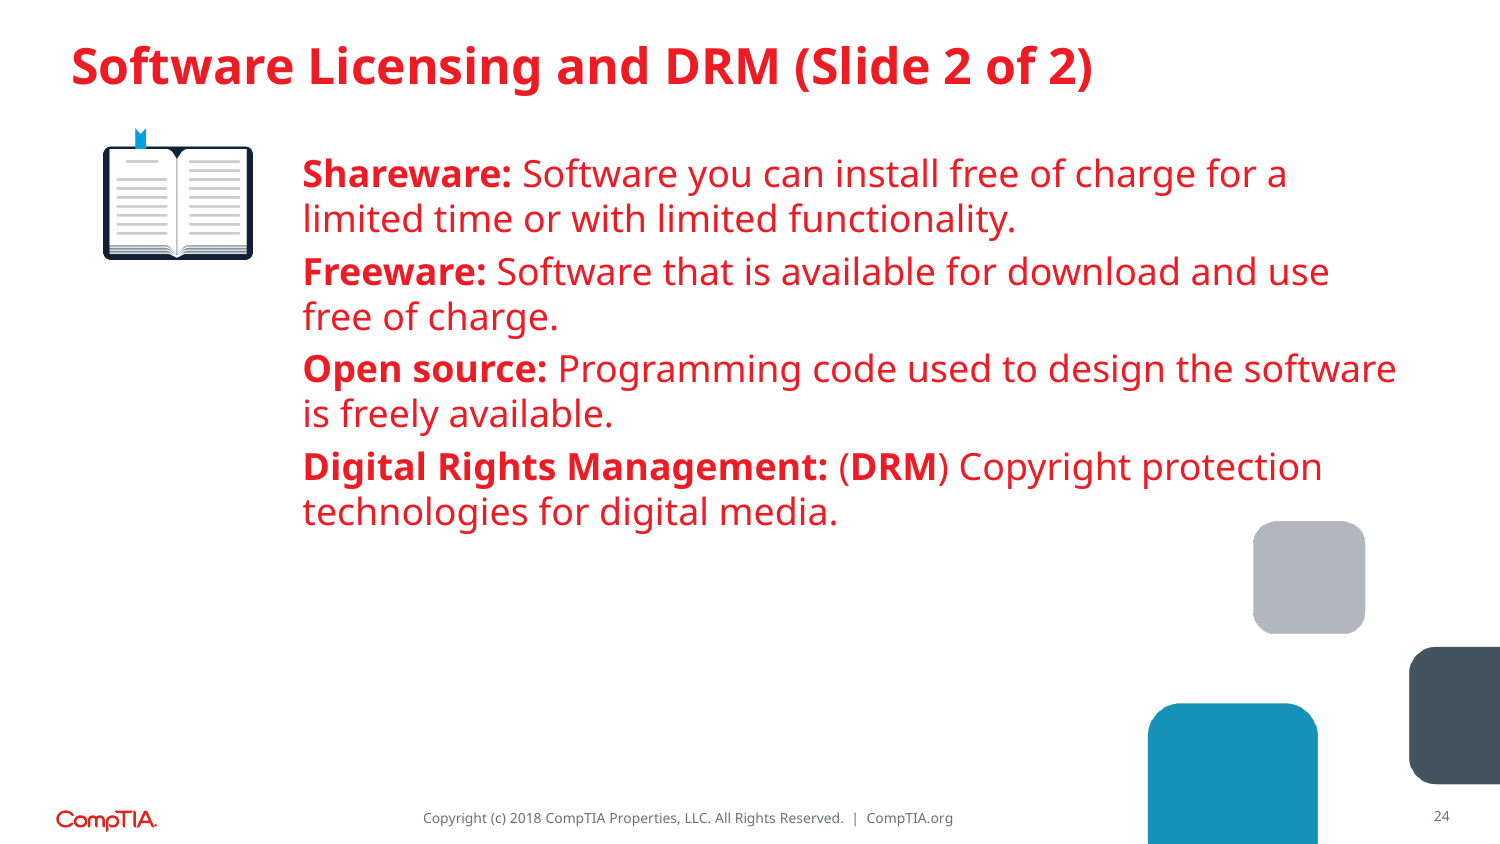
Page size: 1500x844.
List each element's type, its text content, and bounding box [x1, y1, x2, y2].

slide_number 24 [1407, 800, 1450, 835]
title Software Licensing and DRM (Slide 2 of 2) [56, 12, 1350, 117]
picture [1138, 515, 1500, 844]
picture [103, 128, 253, 260]
list Shareware: Software you can install free of charge for a limited time or with limited functionality. Freeware: Software that is available for download and use free of charge. Open source: Programming code used to design the software is freely available. Digital Rights Management: (DRM) Copyright protection technologies for digital media. [287, 142, 1425, 237]
